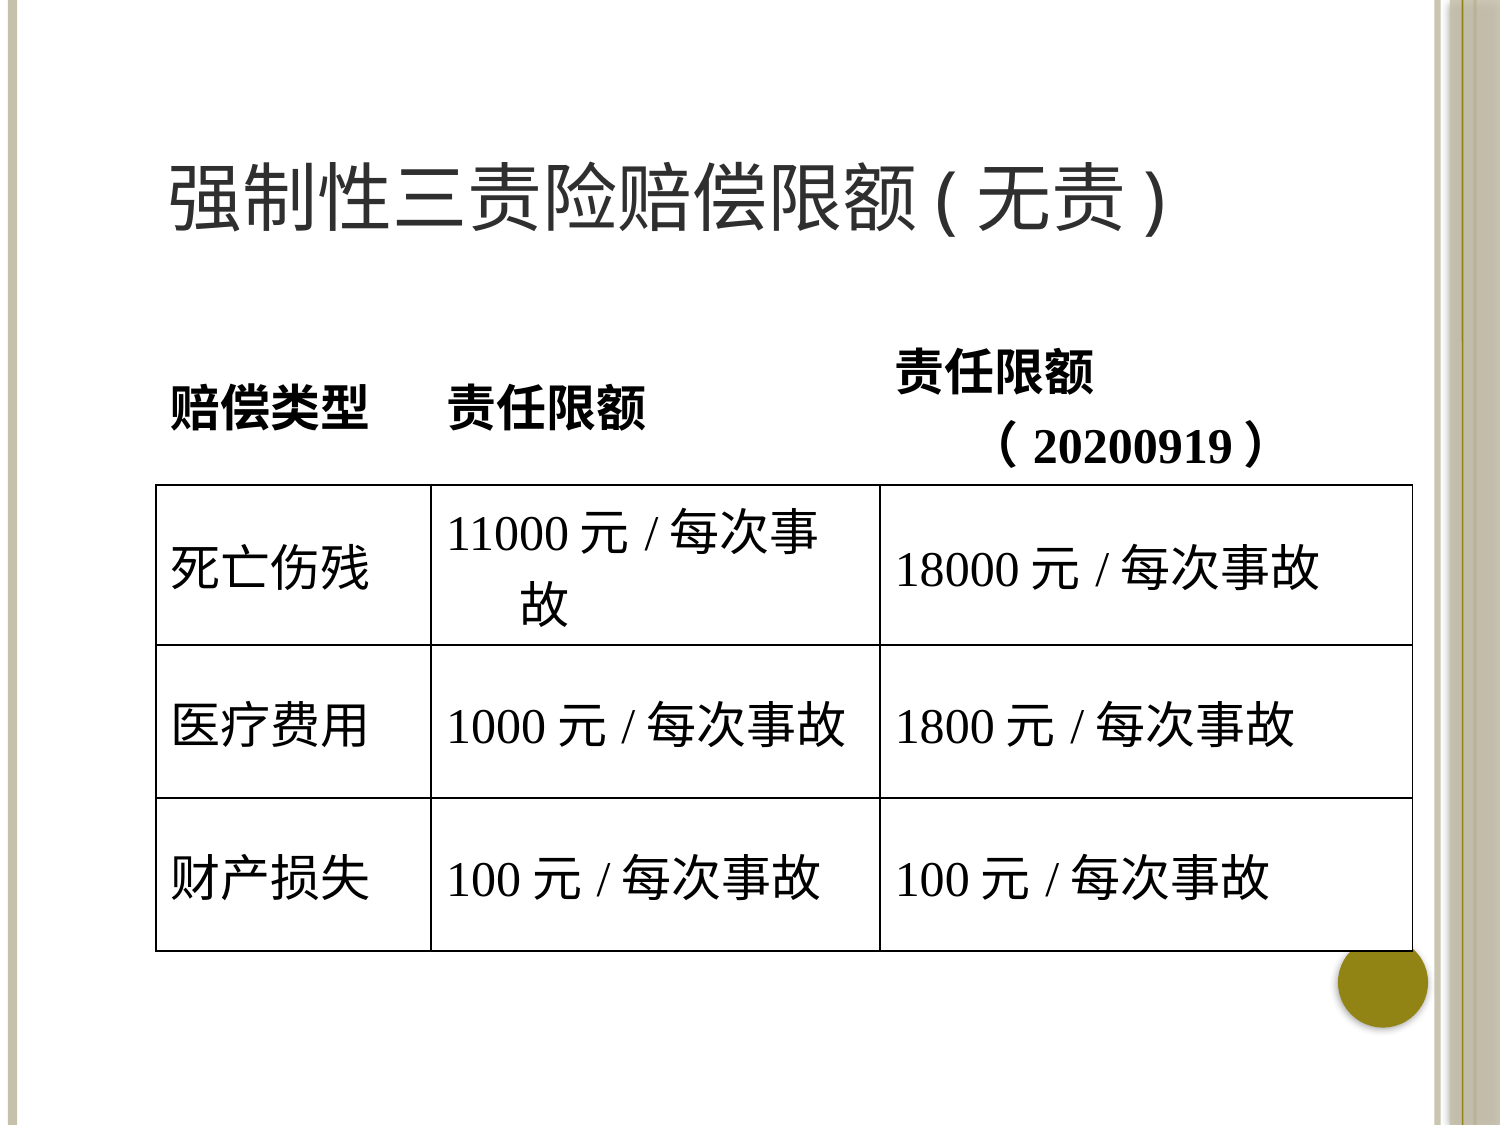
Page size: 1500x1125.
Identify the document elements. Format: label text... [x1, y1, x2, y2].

table_cell 1800元/每次事故 [881, 646, 1412, 797]
title 强制性三责险赔偿限额(无责) [152, 15, 1328, 248]
table_cell 1000元/每次事故 [432, 646, 879, 797]
table_header 赔偿类型 [156, 325, 431, 484]
table_header 责任限额 [431, 325, 880, 484]
table_cell 100元/每次事故 [881, 799, 1412, 950]
table_cell 死亡伤残 [157, 486, 430, 644]
table_cell 11000元/每次事故 [432, 486, 879, 644]
table_header 责任限额（20200919） [880, 325, 1412, 484]
table_cell 18000元/每次事故 [881, 486, 1412, 644]
table_cell 财产损失 [157, 799, 430, 950]
table_cell 100元/每次事故 [432, 799, 879, 950]
table_cell 医疗费用 [157, 646, 430, 797]
